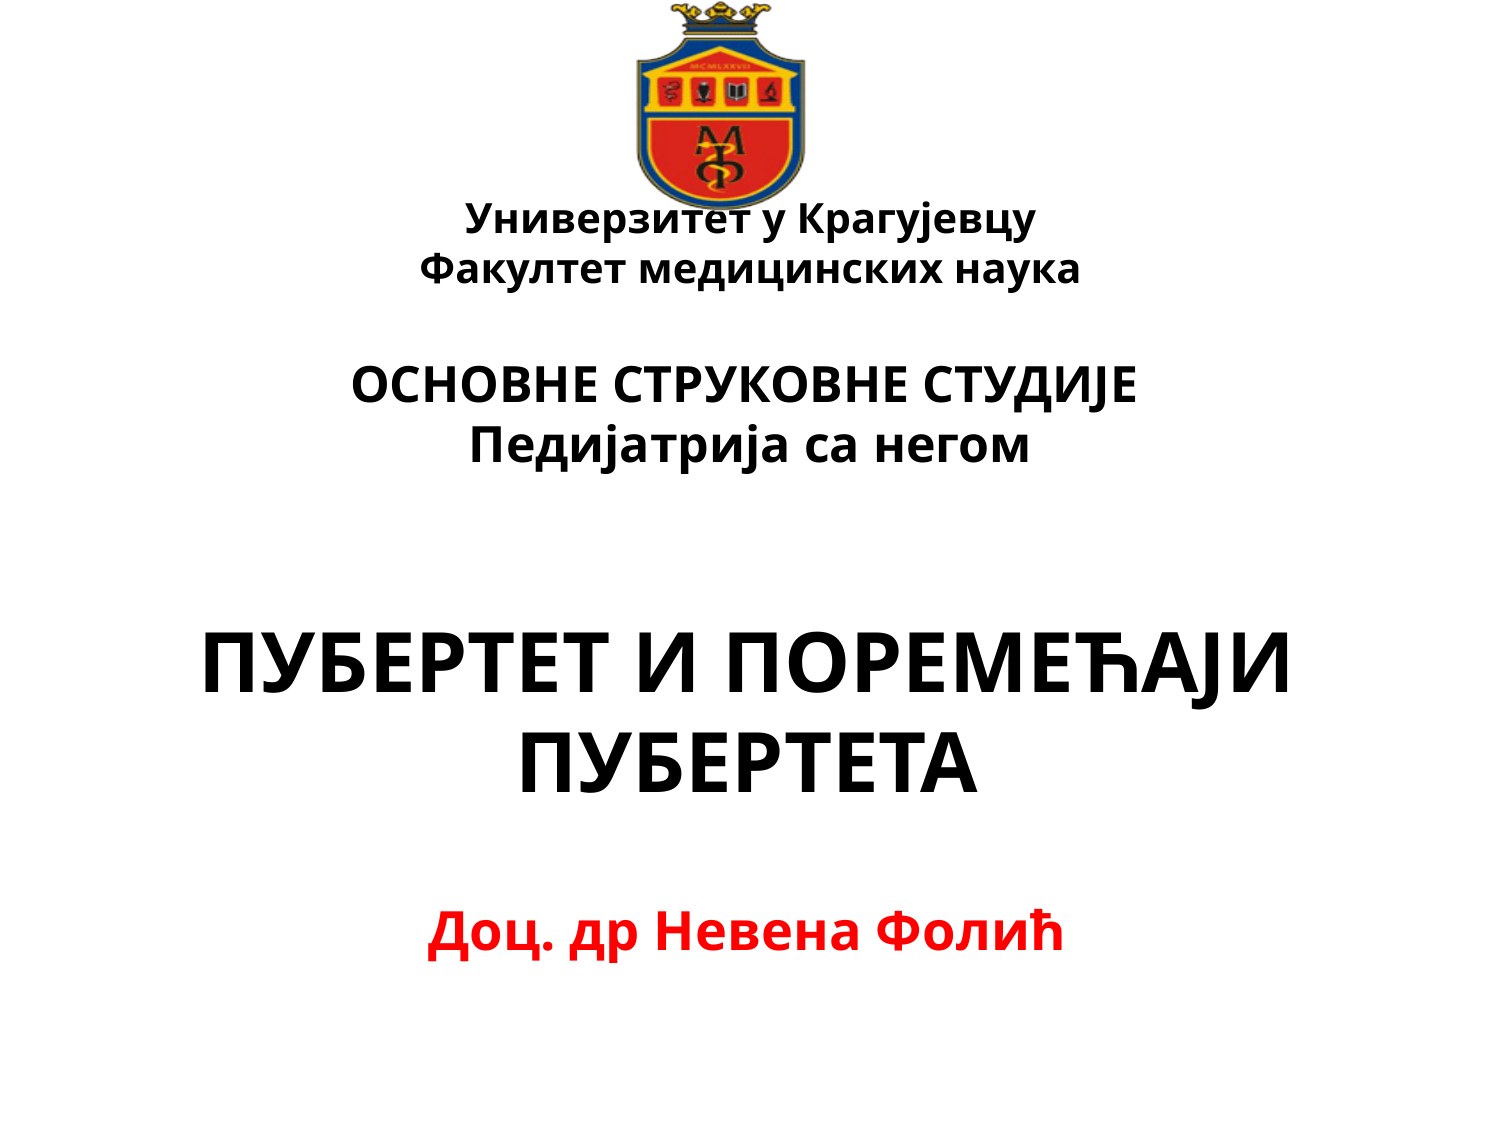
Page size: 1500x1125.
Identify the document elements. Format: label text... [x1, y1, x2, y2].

title Универзитет у Крагујевцу Факултет медицинских наука ОСНОВНЕ СТРУКОВНЕ СТУДИЈЕ Педијатрија са негом [76, 326, 1425, 601]
picture [631, 0, 810, 213]
subtitle ПУБЕРТЕТ И ПОРЕМЕЋАЈИ ПУБЕРТЕТА Доц. др Невена Фолић [41, 601, 1454, 1125]
